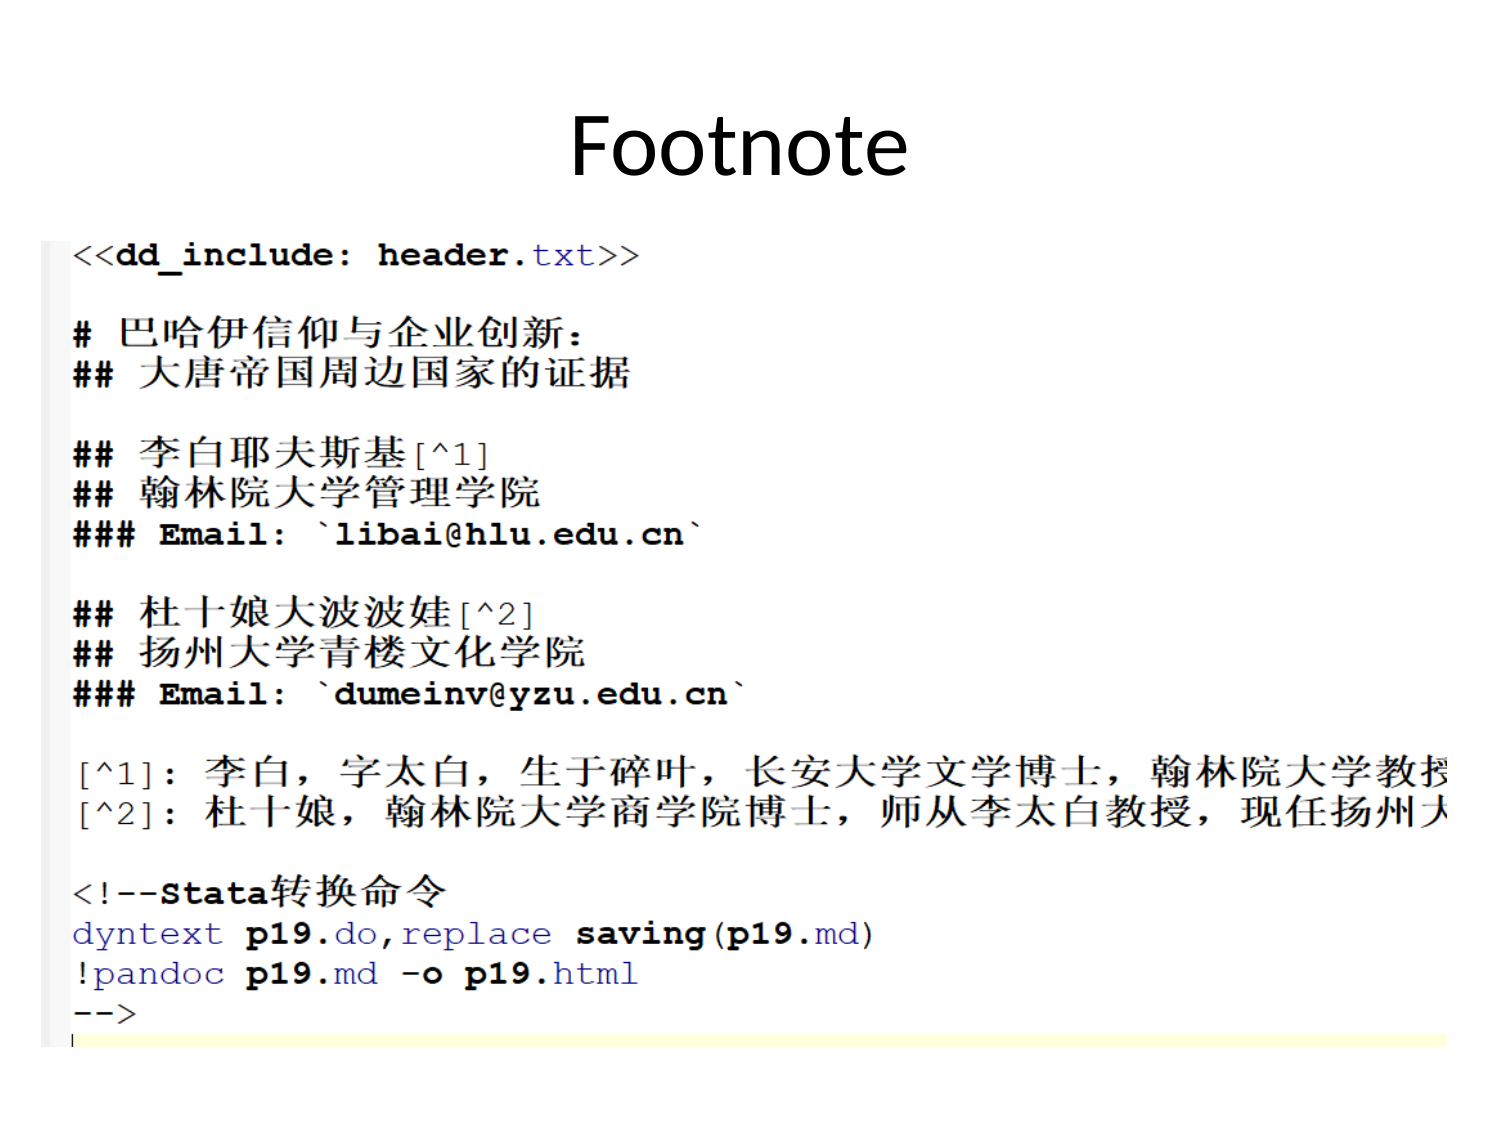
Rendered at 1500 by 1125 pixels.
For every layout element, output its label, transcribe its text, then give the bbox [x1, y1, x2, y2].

picture [40, 241, 1447, 1047]
title Footnote [75, 45, 1425, 233]
